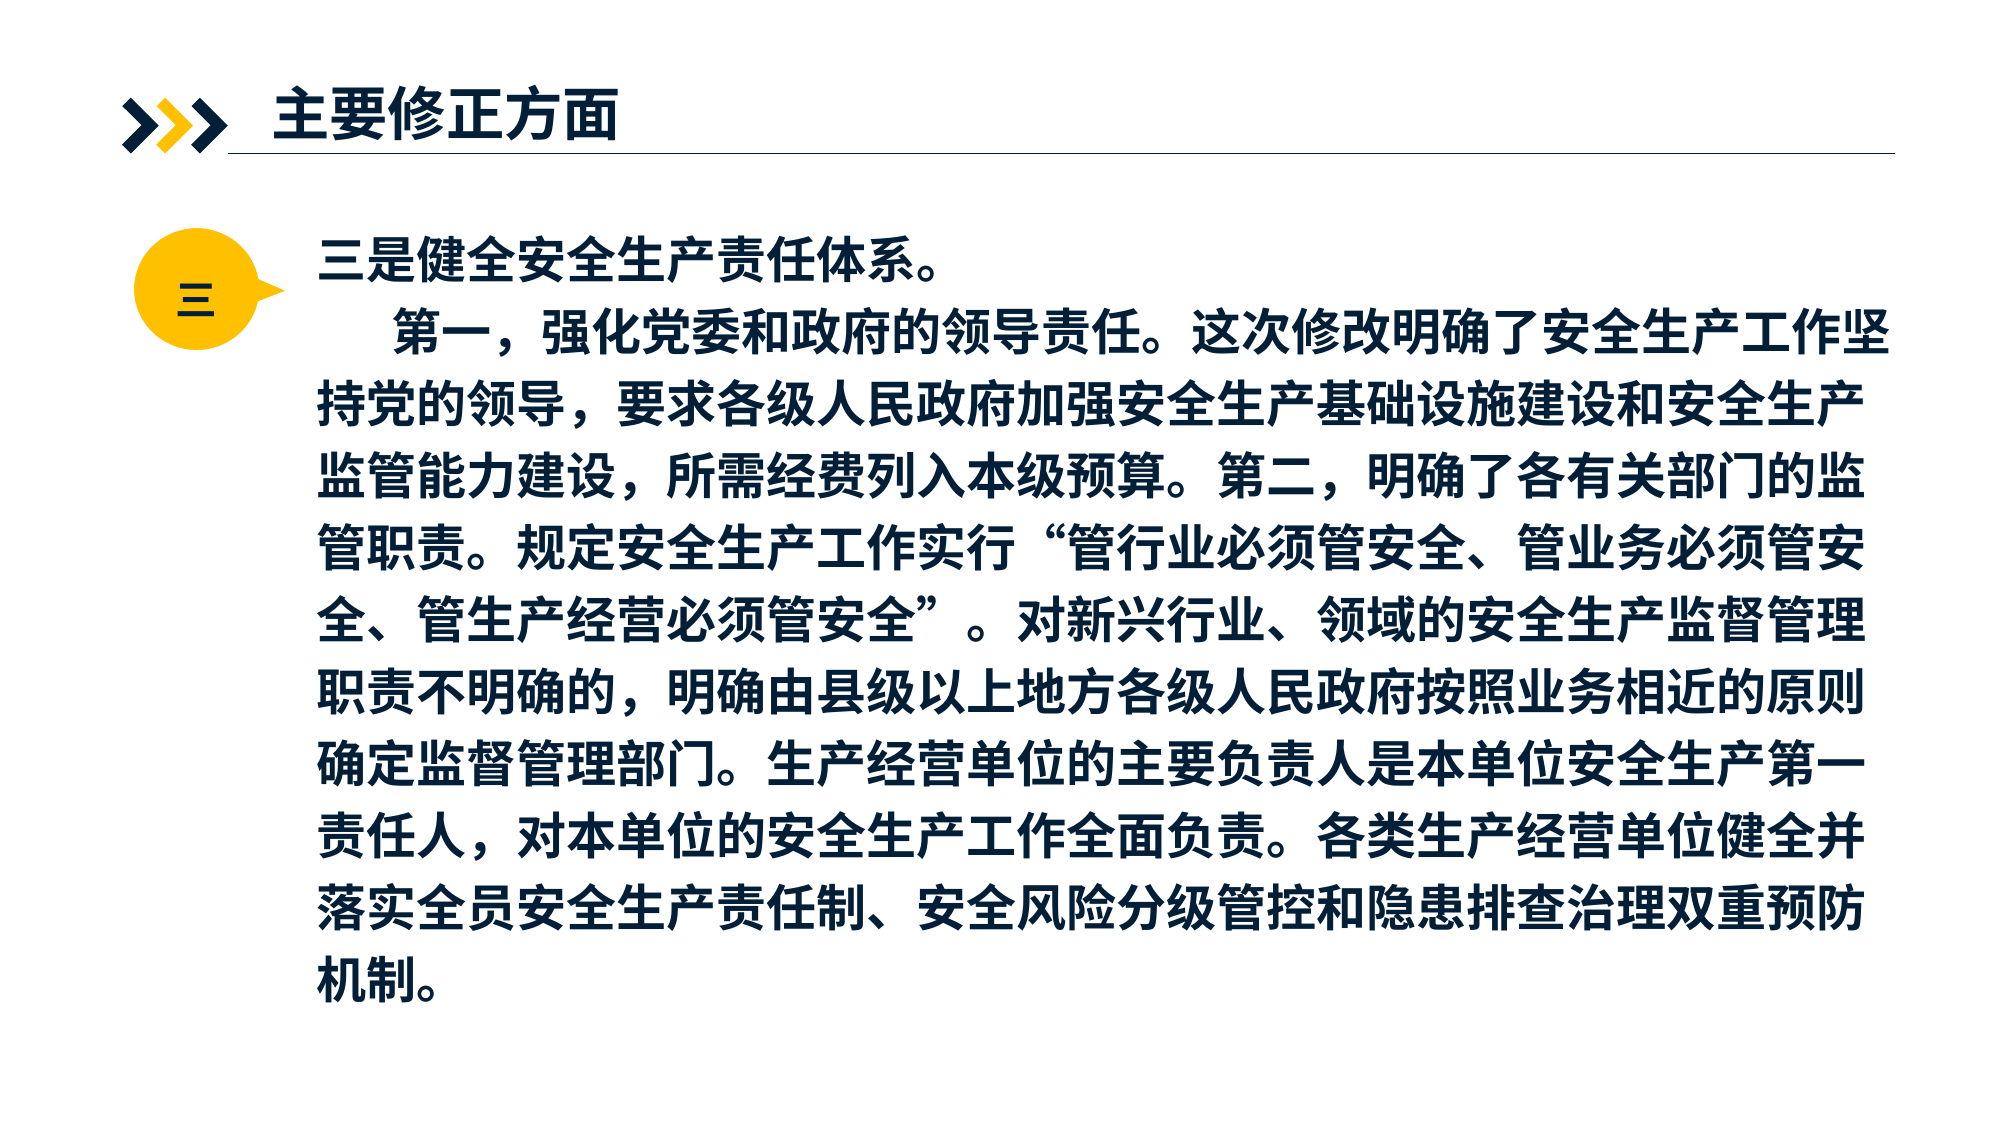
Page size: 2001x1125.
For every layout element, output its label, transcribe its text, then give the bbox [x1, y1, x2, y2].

text_box 三是健全安全生产责任体系。 第一，强化党委和政府的领导责任。这次修改明确了安全生产工作坚持党的领导，要求各级人民政府加强安全生产基础设施建设和安全生产监管能力建设，所需经费列入本级预算。第二，明确了各有关部门的监管职责。规定安全生产工作实行“管行业必须管安全、管业务必须管安全、管生产经营必须管安全”。对新兴行业、领域的安全生产监督管理职责不明确的，明确由县级以上地方各级人民政府按照业务相近的原则确定监督管理部门。生产经营单位的主要负责人是本单位安全生产第一责任人，对本单位的安全生产工作全面负责。各类生产经营单位健全并落实全员安全生产责任制、安全风险分级管控和隐患排查治理双重预防机制。 [301, 209, 1914, 1016]
text_box 主要修正方面 [260, 71, 788, 97]
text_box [121, 97, 1895, 154]
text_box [132, 226, 261, 351]
